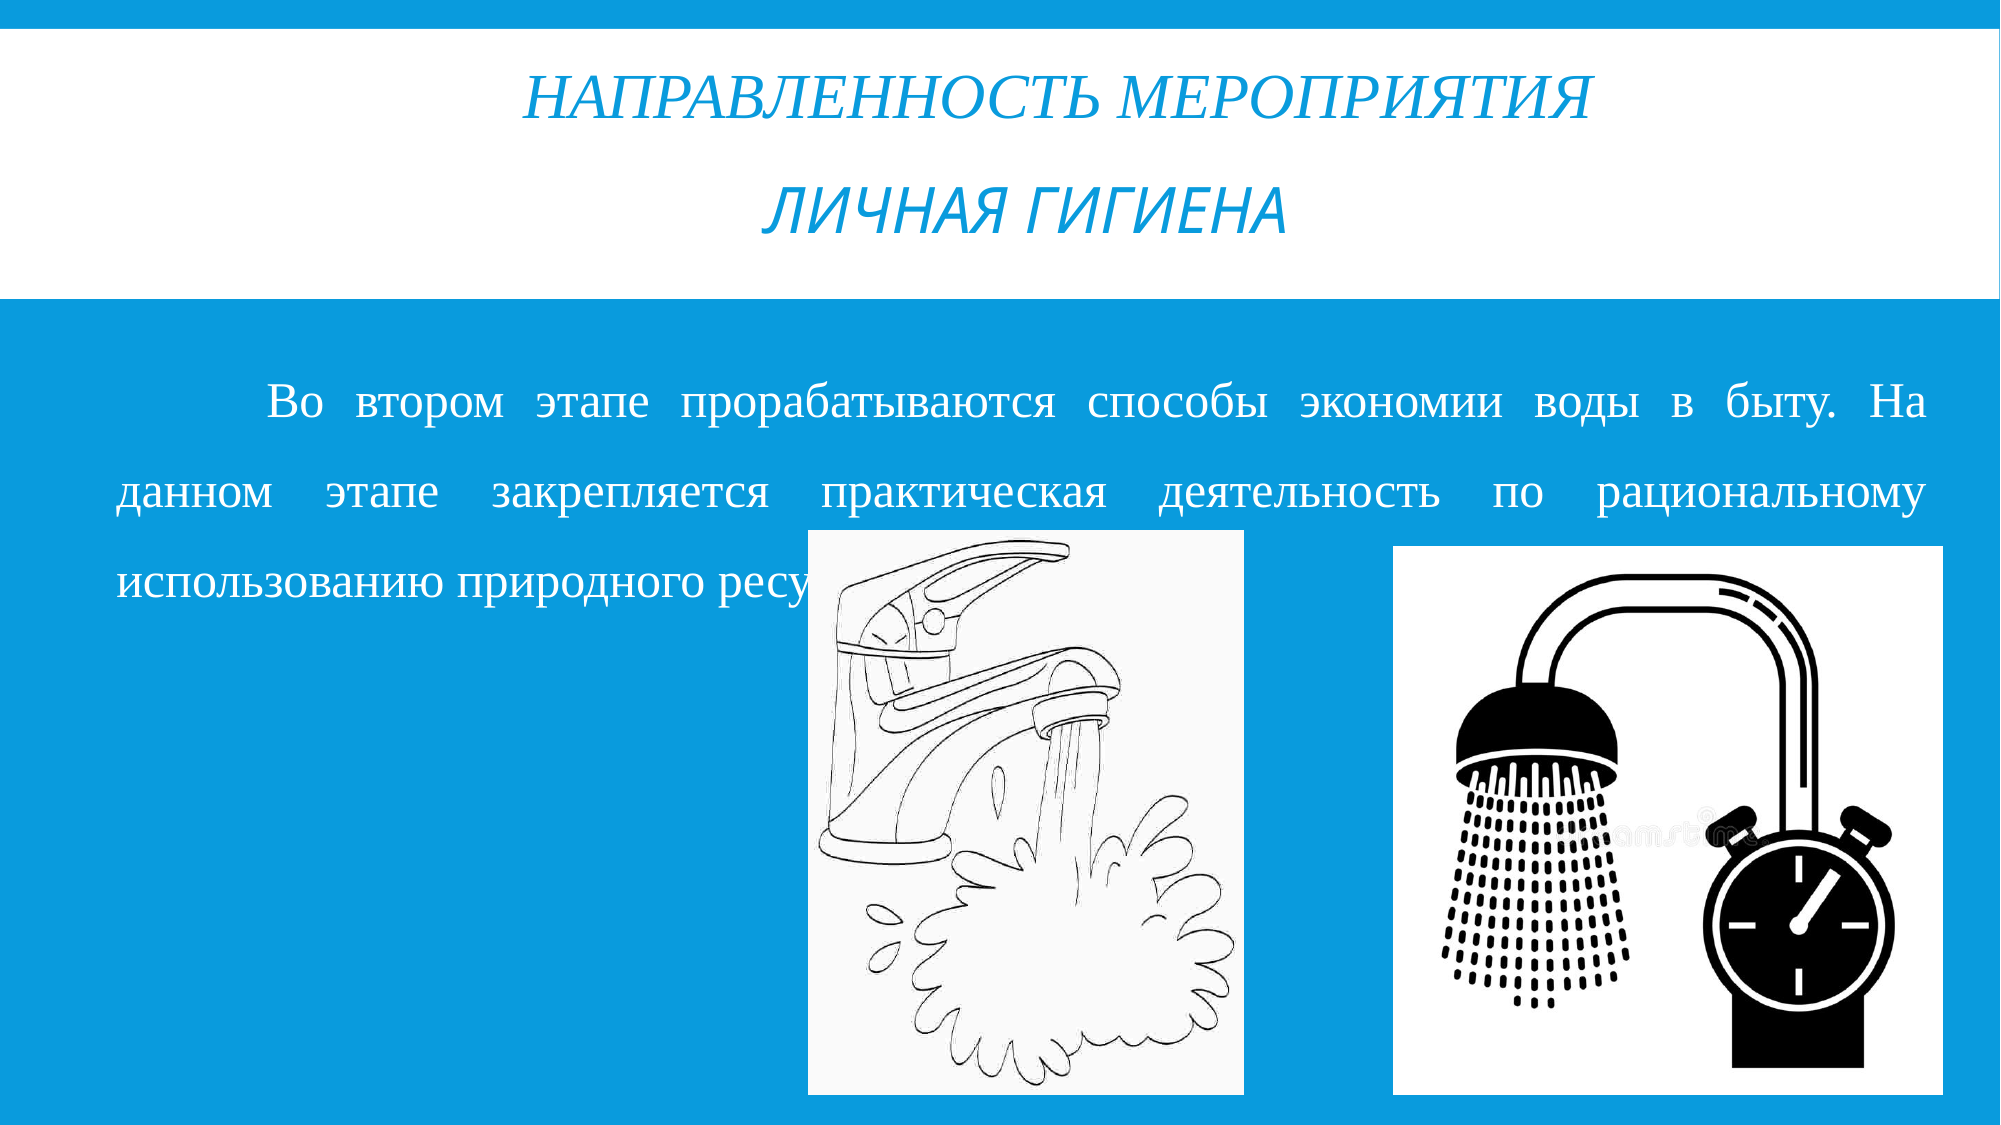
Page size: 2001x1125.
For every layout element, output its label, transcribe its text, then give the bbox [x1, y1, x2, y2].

picture [1394, 547, 1942, 1094]
picture [807, 531, 1243, 1094]
list Во втором этапе прорабатываются способы экономии воды в быту. На данном этапе закрепляется практическая деятельность по рациональному использованию природного ресурса. [71, 329, 1943, 1020]
title Направленность мероприятия Личная гигиена [223, 7, 1829, 255]
